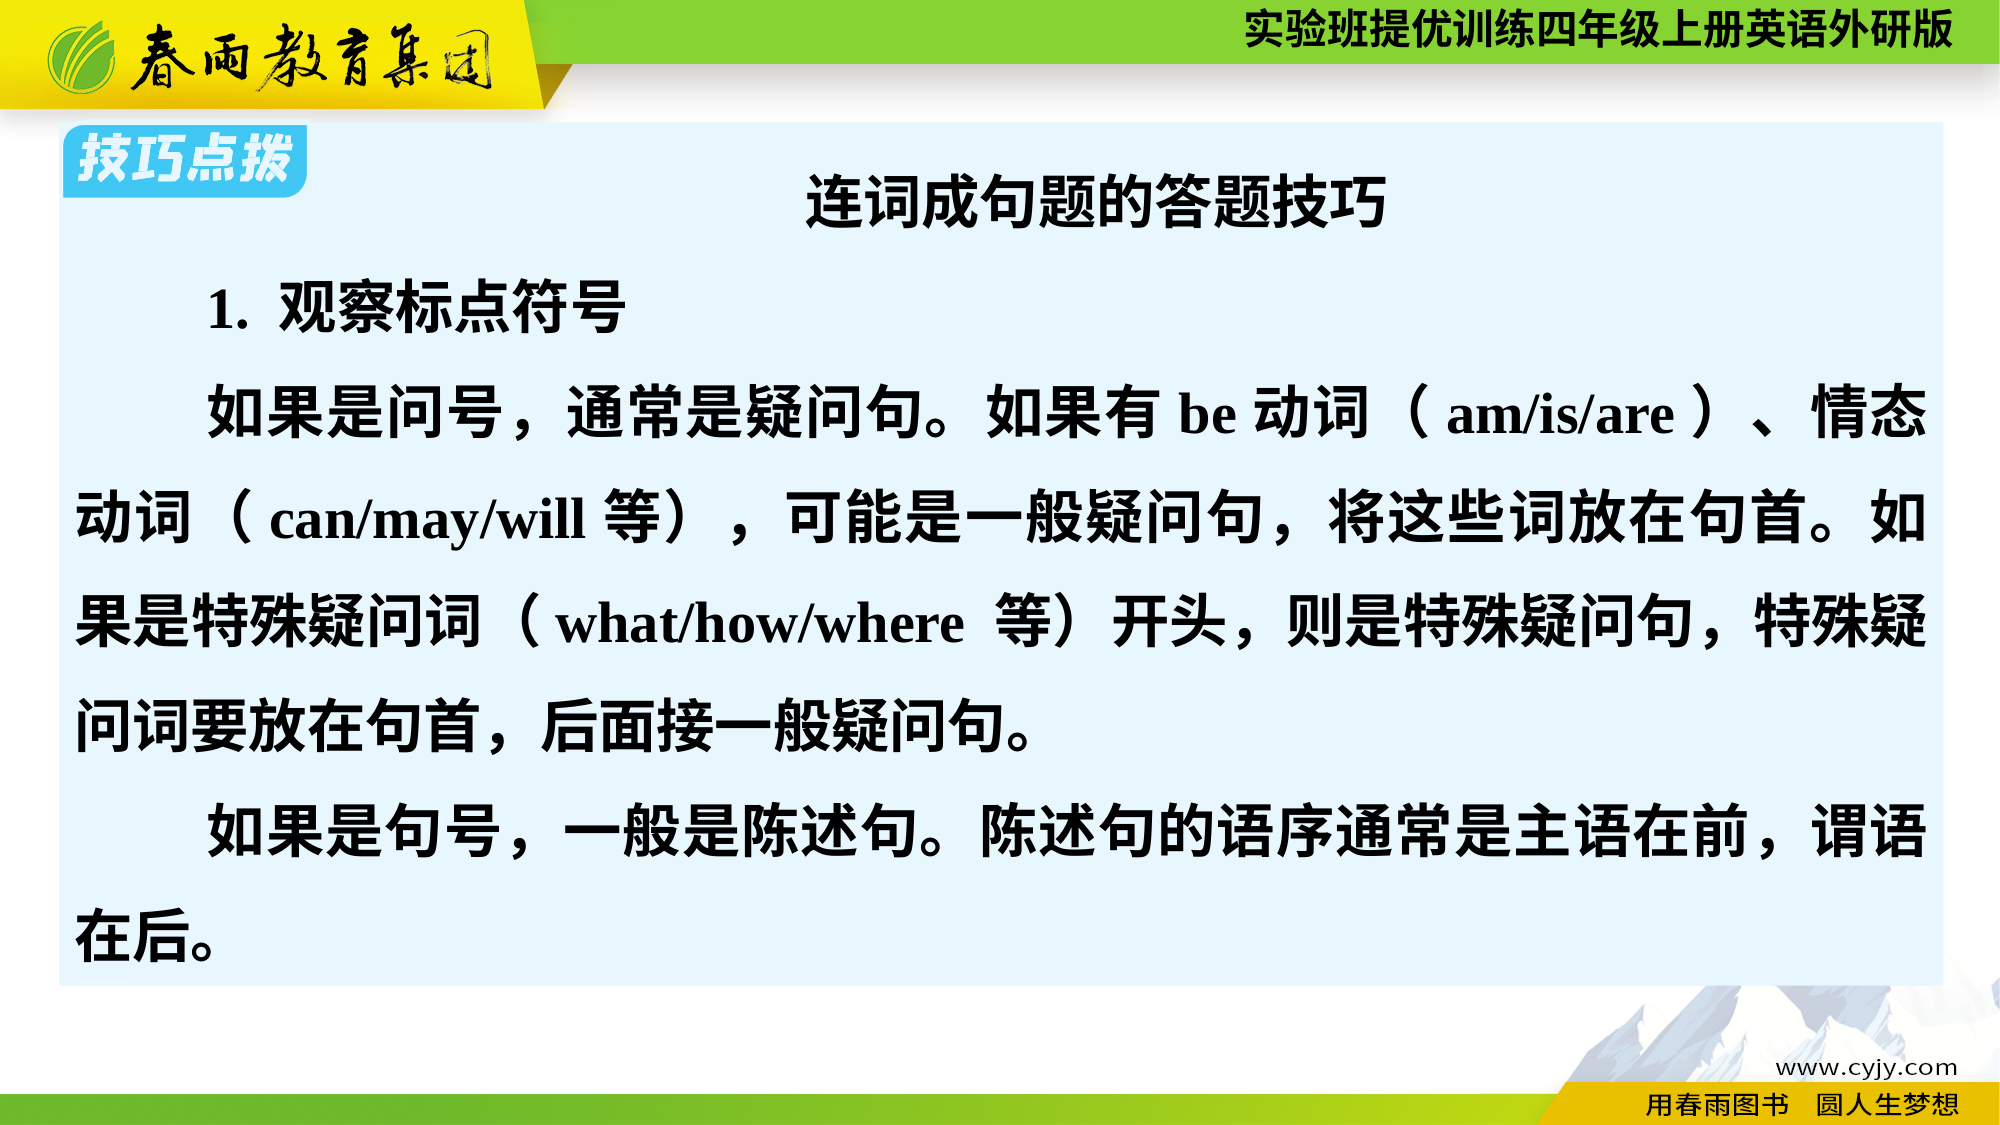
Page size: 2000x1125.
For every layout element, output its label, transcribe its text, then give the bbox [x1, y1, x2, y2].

picture [0, 0, 2000, 1125]
list 连词成句题的答题技巧 1. 观察标点符号 如果是问号，通常是疑问句。如果有be动词（am/is/are）、情态动词（can/may/will等），可能是一般疑问句，将这些词放在句首。如果是特殊疑问词（what/how/where 等）开头，则是特殊疑问句，特殊疑问词要放在句首，后面接一般疑问句。 如果是句号，一般是陈述句。陈述句的语序通常是主语在前，谓语在后。 [59, 122, 1944, 986]
